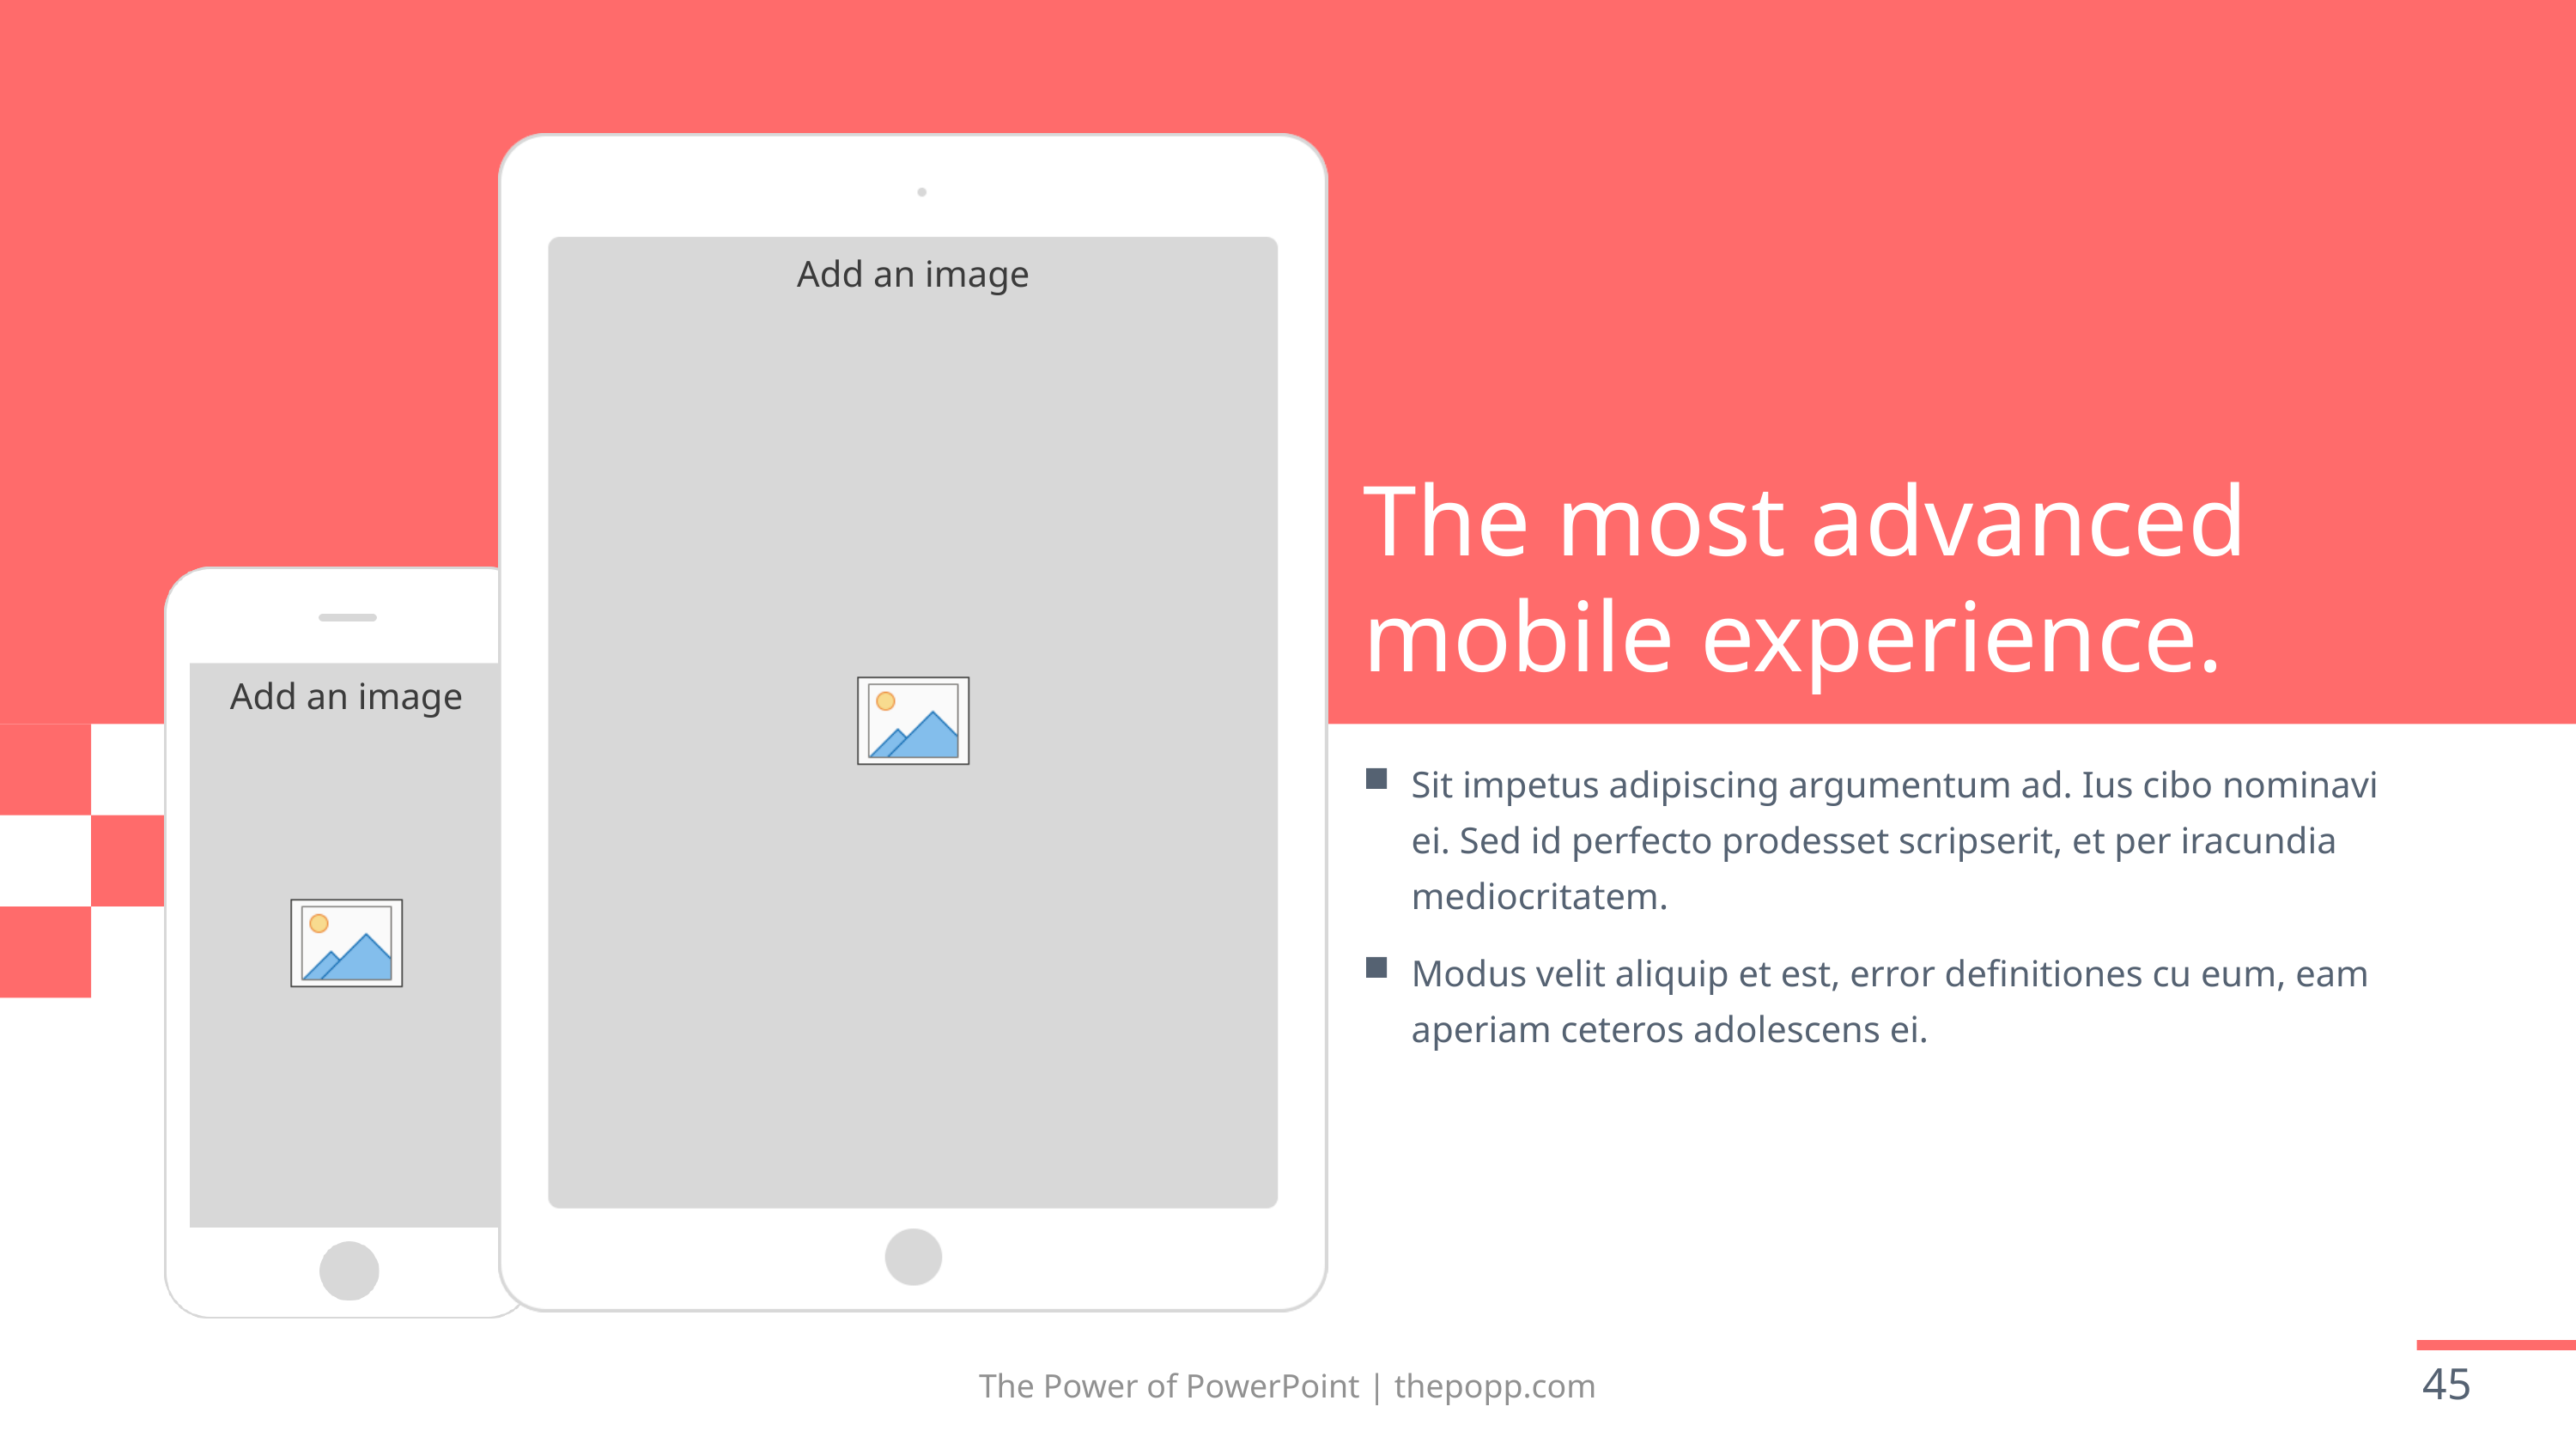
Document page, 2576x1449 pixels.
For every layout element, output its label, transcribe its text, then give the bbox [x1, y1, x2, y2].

slide_number 45 [2409, 1351, 2576, 1421]
list Sit impetus adipiscing argumentum ad. Ius cibo nominavi ei. Sed id perfecto prodesset scripserit, et per iracundia mediocritatem. Modus velit aliquip et est, error definitiones cu eum, eam aperiam ceteros adolescens ei. [1350, 743, 2429, 1173]
list The most advanced mobile experience. [1350, 155, 2429, 698]
footer The Power of PowerPoint | thepopp.com [853, 1349, 1723, 1427]
picture [164, 133, 1328, 1319]
